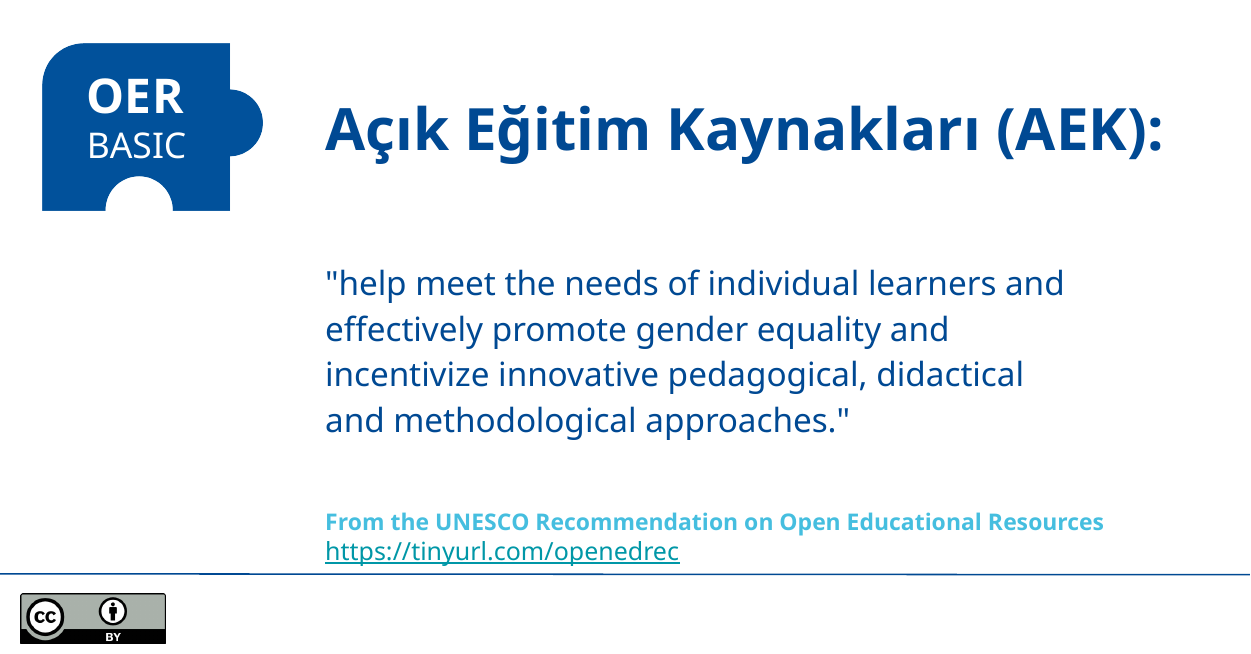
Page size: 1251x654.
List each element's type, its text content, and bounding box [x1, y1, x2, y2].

text_box From the UNESCO Recommendation on Open Educational Resources https://tinyurl.com/openedrec [312, 495, 1157, 572]
picture [41, 43, 263, 212]
text_box Açık Eğitim Kaynakları (AEK): [410, 79, 1190, 175]
text_box [0, 582, 1250, 654]
text_box OER BASIC [266, 50, 410, 181]
picture [20, 592, 166, 645]
text_box "help meet the needs of individual learners and effectively promote gender equality and incentivize innovative pedagogical, didactical and methodological approaches." [312, 243, 1091, 452]
